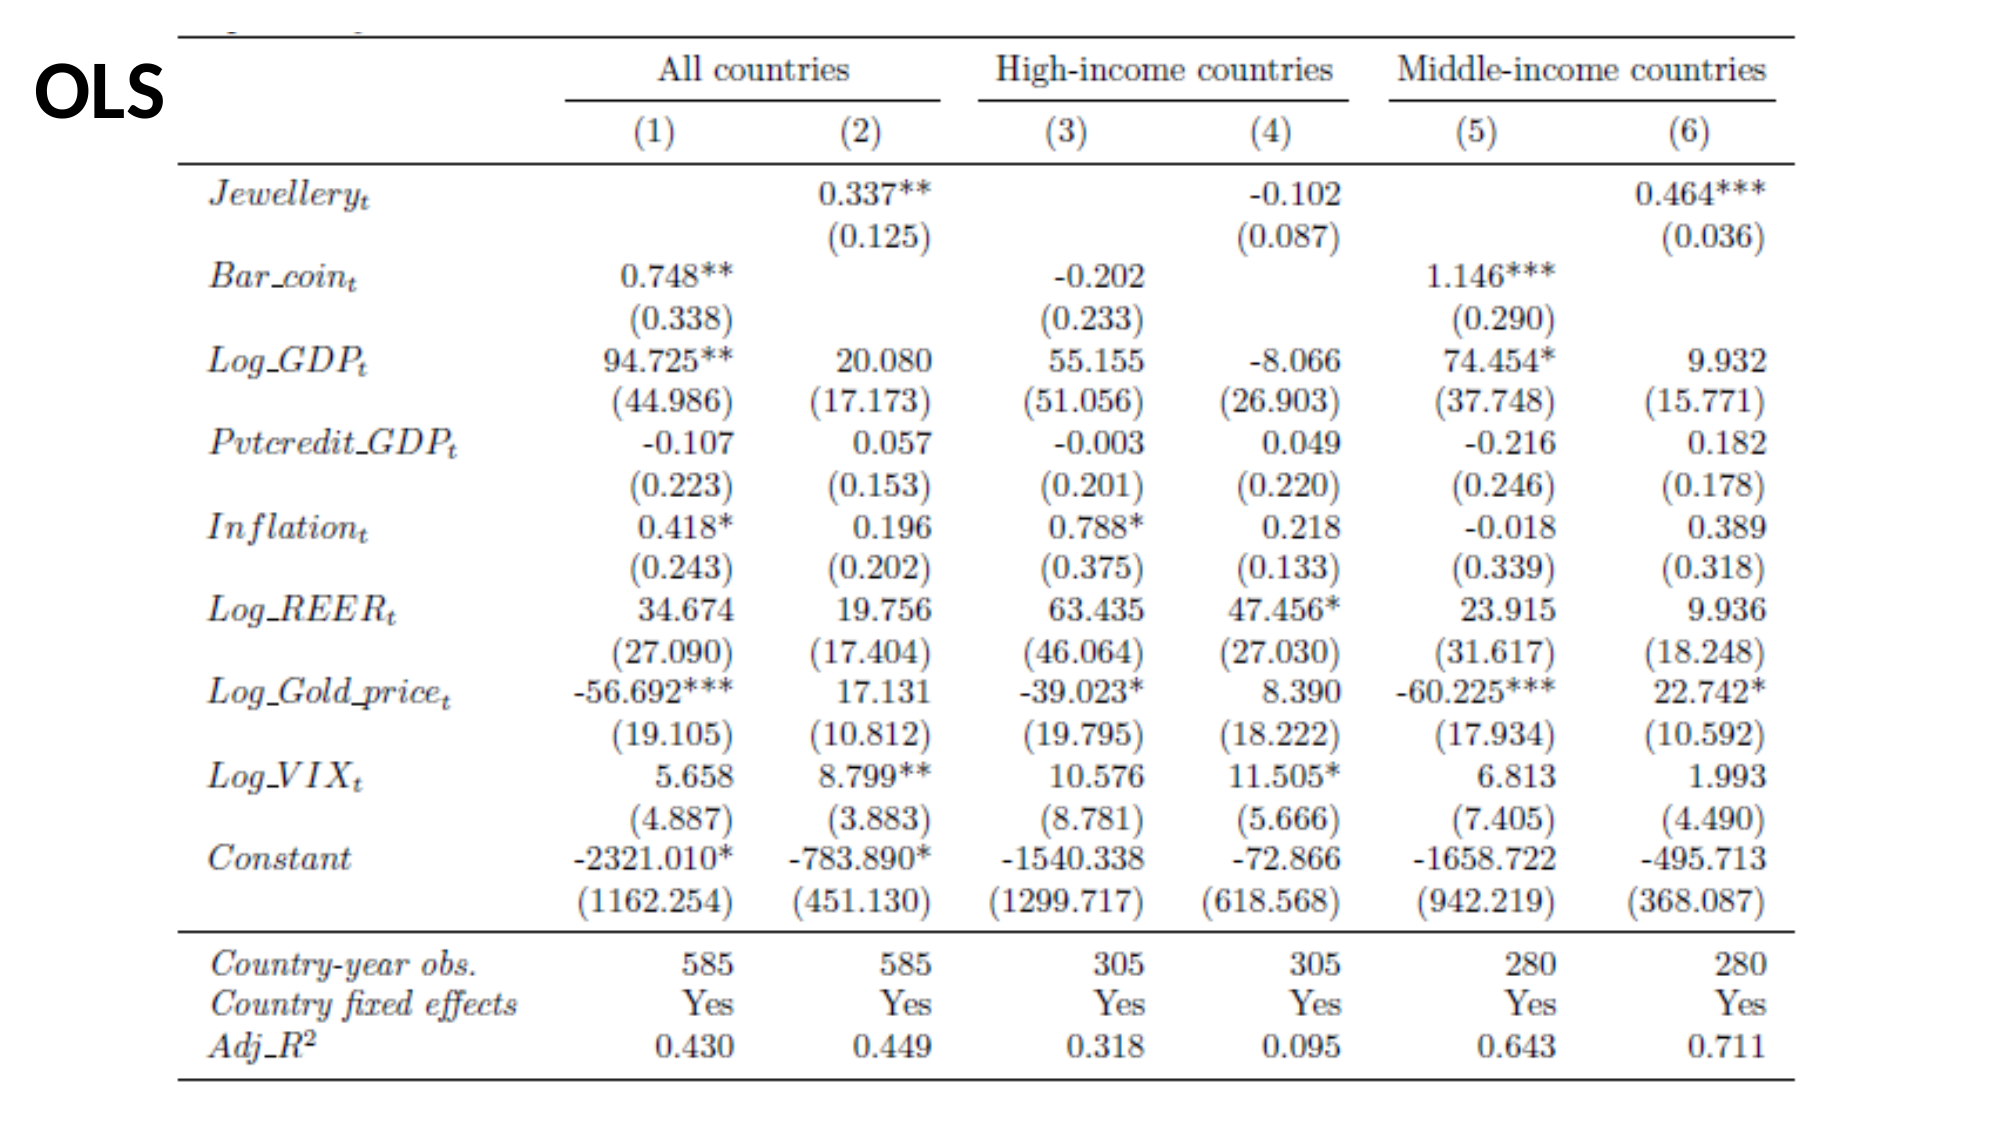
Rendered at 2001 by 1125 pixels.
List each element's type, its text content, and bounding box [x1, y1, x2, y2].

text_box OLS [19, 28, 181, 143]
picture [162, 32, 1819, 1097]
